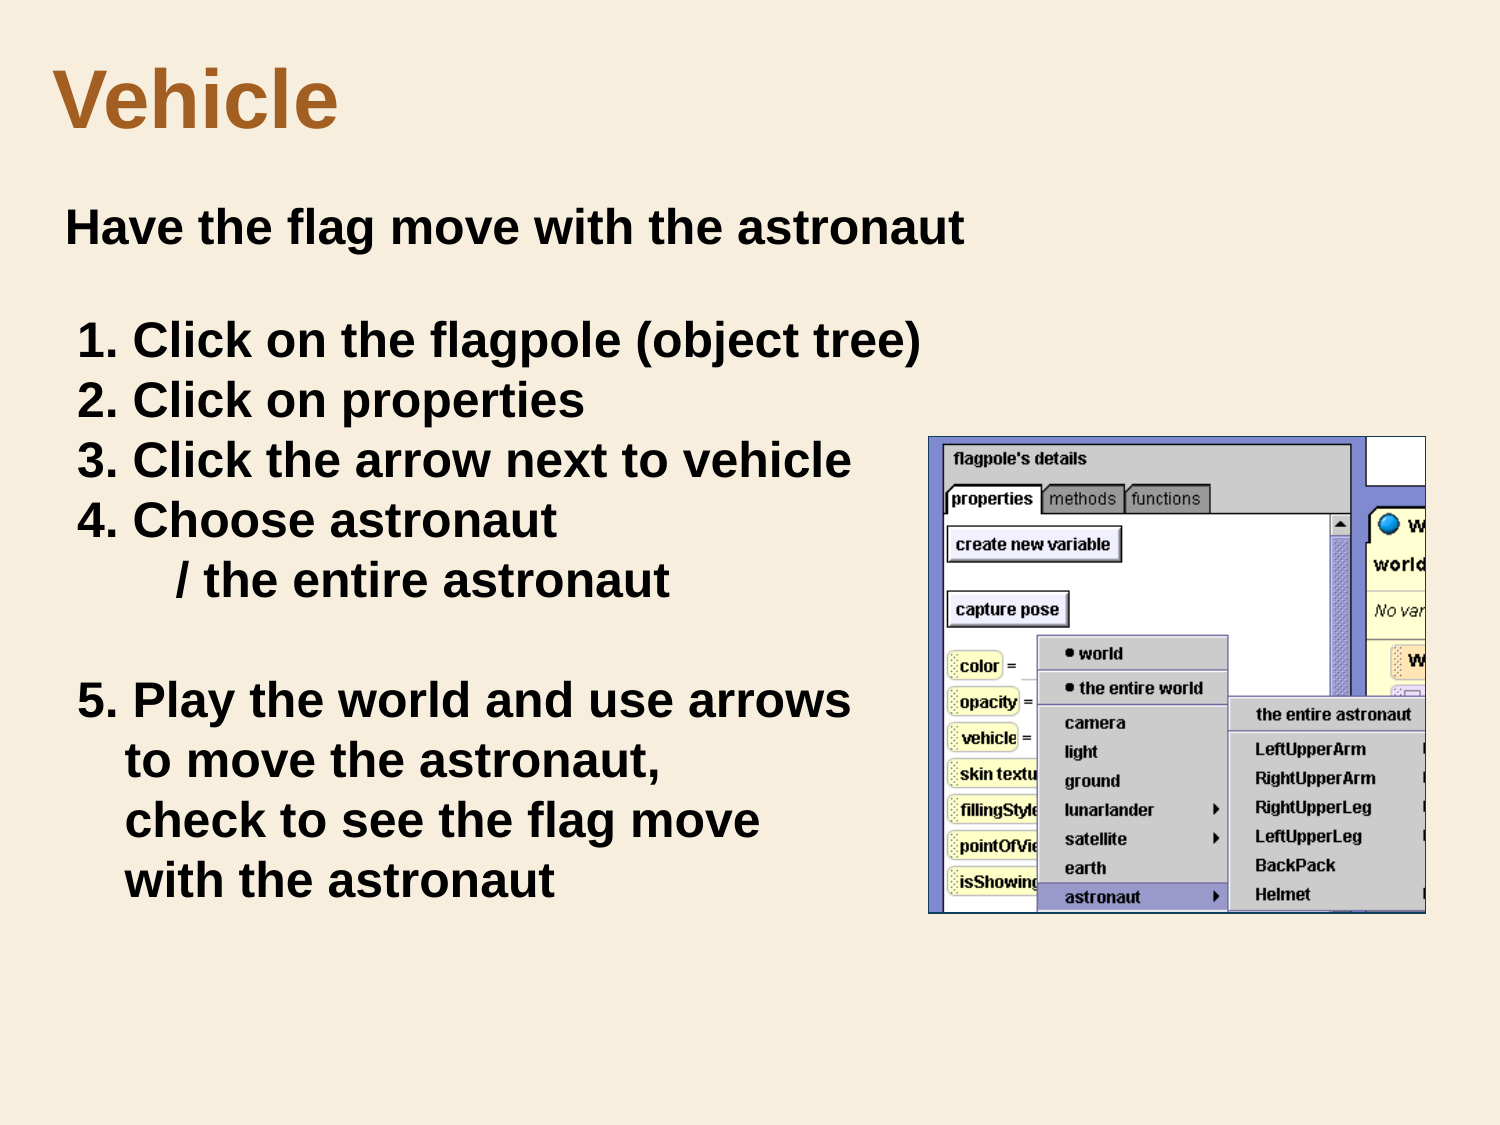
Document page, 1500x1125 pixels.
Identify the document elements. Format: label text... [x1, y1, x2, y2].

text_box Have the flag move with the astronaut [50, 187, 1350, 263]
text_box 1. Click on the flagpole (object tree) 2. Click on properties 3. Click the arrow next to vehicle 4. Choose astronaut / the entire astronaut 5. Play the world and use arrows to move the astronaut, check to see the flag move with the astronaut [62, 299, 1425, 915]
picture [928, 437, 1426, 913]
text_box Vehicle [37, 38, 1463, 153]
